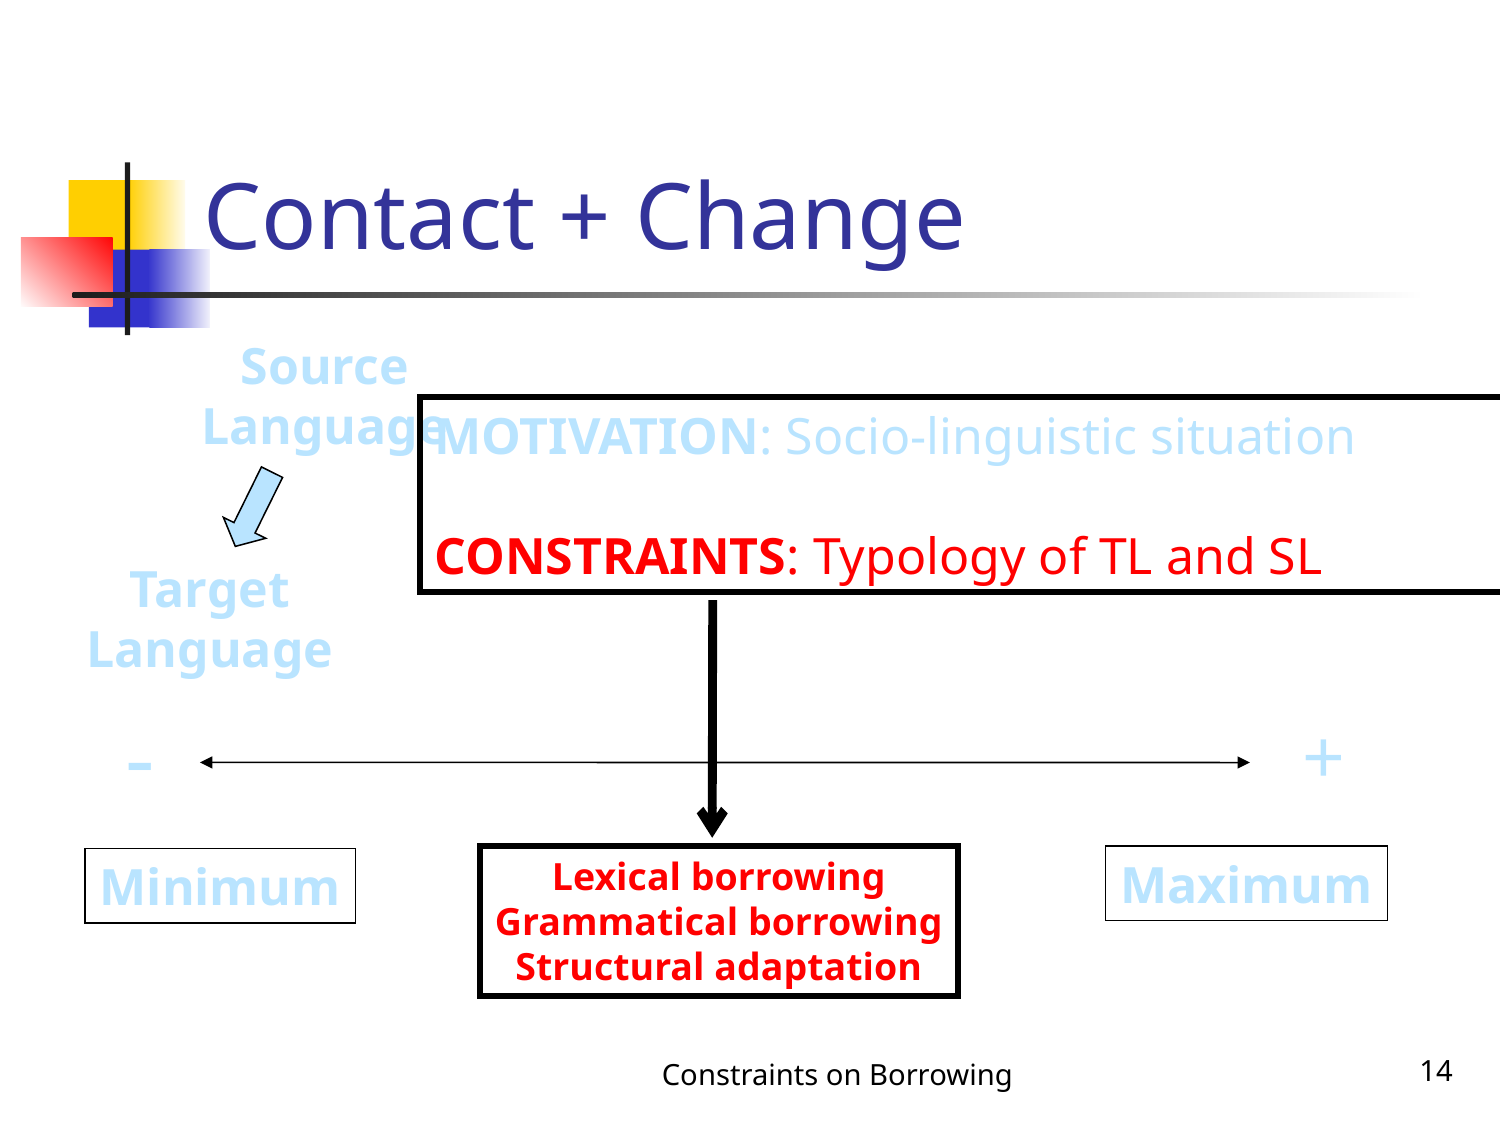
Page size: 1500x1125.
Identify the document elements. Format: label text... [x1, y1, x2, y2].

text_box - [110, 692, 171, 818]
text_box MOTIVATION: Socio-linguistic situation CONSTRAINTS: Typology of TL and SL [419, 397, 1500, 592]
text_box + [1287, 702, 1361, 807]
title Contact + Change [188, 34, 1468, 276]
text_box Minimum [84, 848, 356, 924]
footer Constraints on Borrowing [599, 1023, 1076, 1100]
text_box [199, 756, 707, 769]
text_box [223, 466, 283, 547]
text_box Lexical borrowing Grammatical borrowing Structural adaptation [479, 846, 958, 996]
slide_number 14 [1154, 1023, 1468, 1100]
text_box Maximum [1105, 846, 1388, 921]
text_box Target Language [71, 549, 349, 685]
text_box Source Language [186, 327, 464, 463]
text_box [717, 756, 1250, 769]
